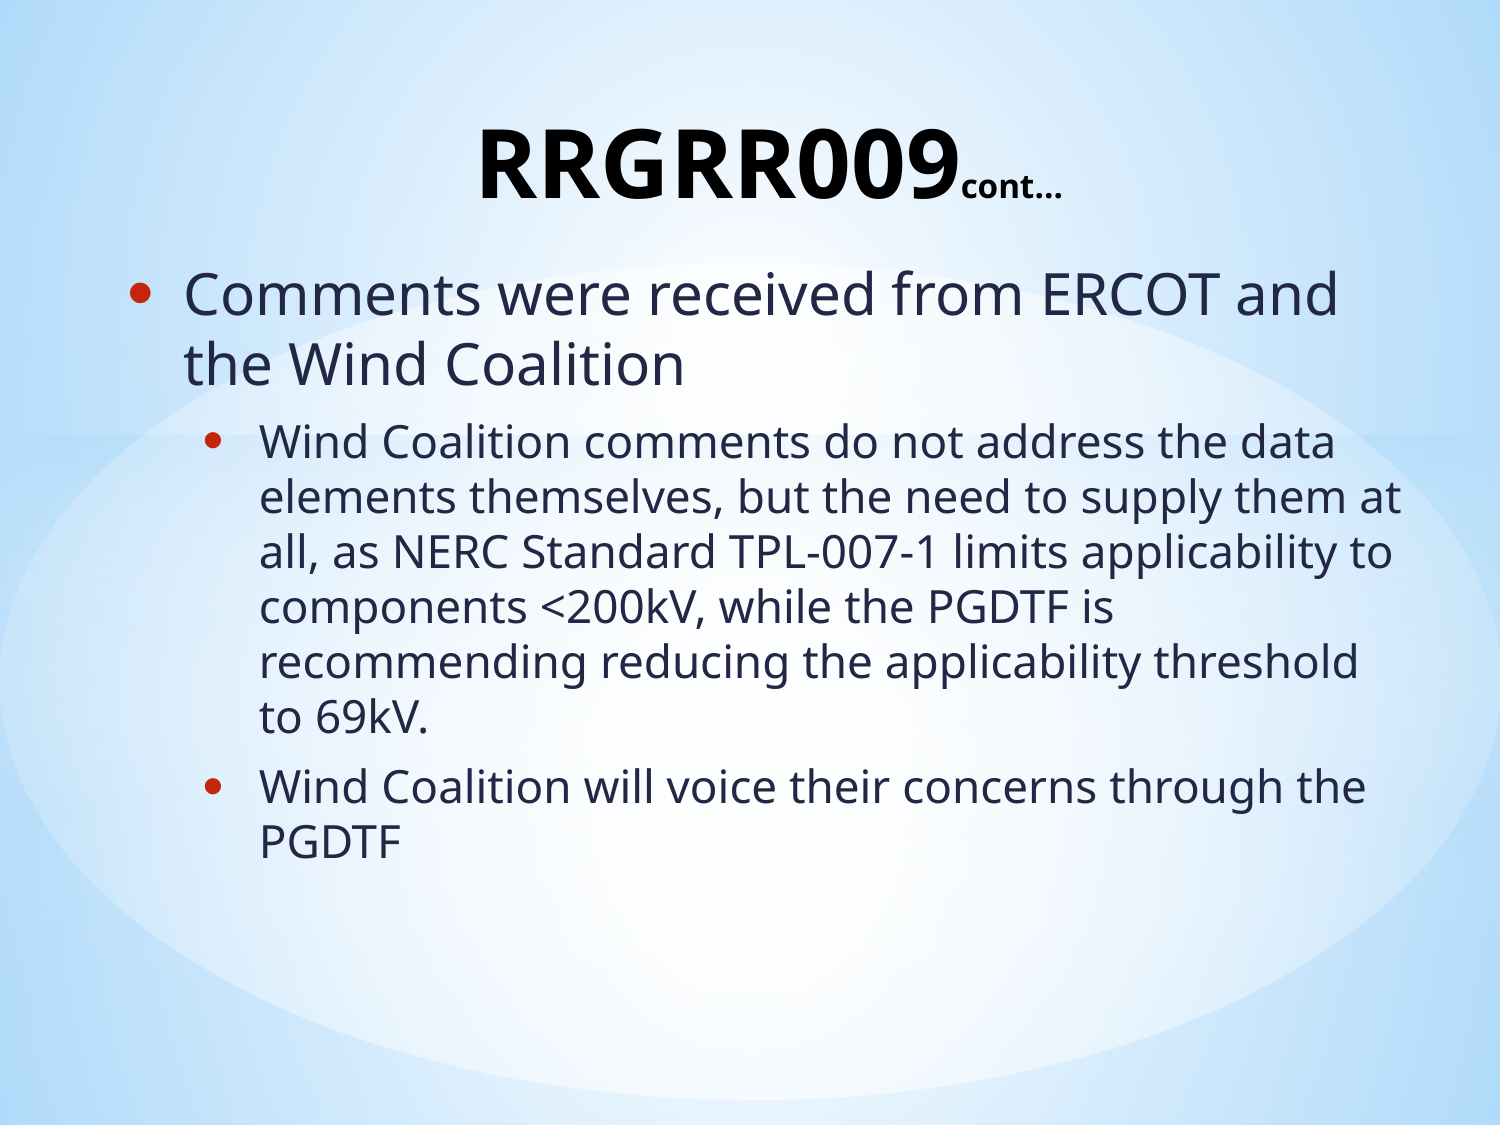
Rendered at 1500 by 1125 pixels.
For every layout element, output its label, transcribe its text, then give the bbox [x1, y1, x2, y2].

list Comments were received from ERCOT and the Wind Coalition Wind Coalition comments do not address the data elements themselves, but the need to supply them at all, as NERC Standard TPL-007-1 limits applicability to components <200kV, while the PGDTF is recommending reducing the applicability threshold to 69kV. Wind Coalition will voice their concerns through the PGDTF [112, 249, 1425, 893]
title RRGRR009cont… [112, 37, 1425, 225]
